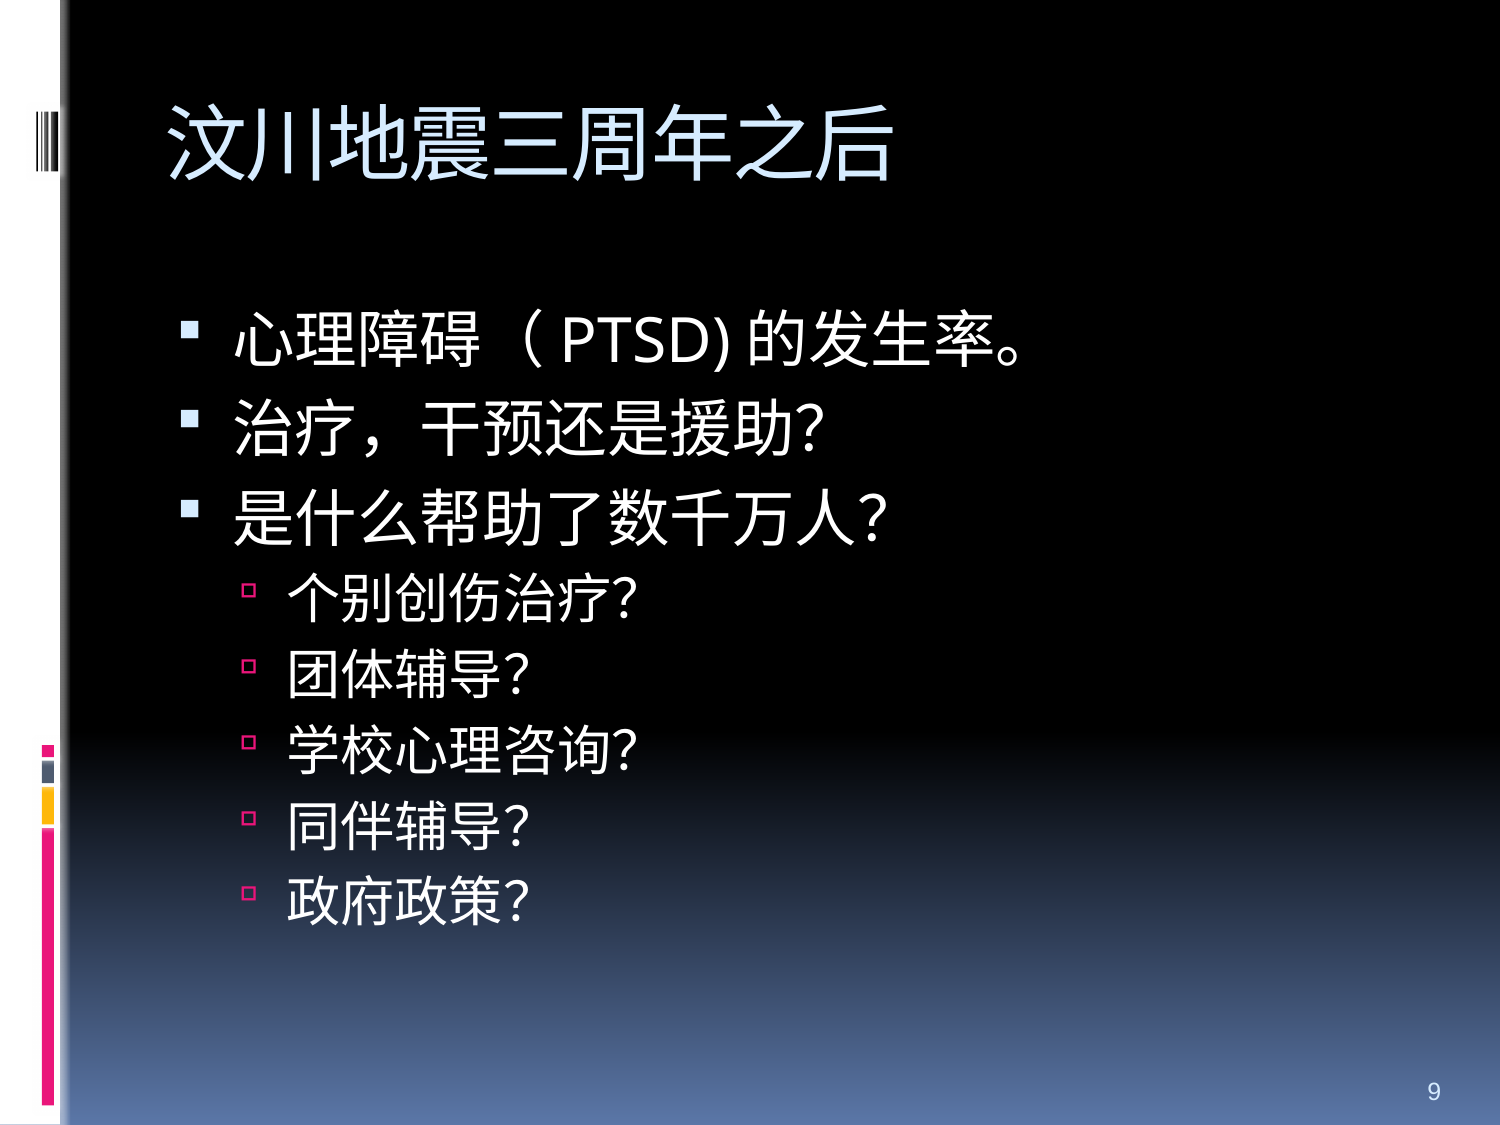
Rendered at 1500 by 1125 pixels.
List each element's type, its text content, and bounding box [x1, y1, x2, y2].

title 汶川地震三周年之后 [150, 83, 1425, 234]
slide_number 9 [1412, 1052, 1488, 1113]
list 心理障碍（PTSD)的发生率。 治疗，干预还是援助？ 是什么帮助了数千万人？ 个别创伤治疗？ 团体辅导？ 学校心理咨询？ 同伴辅导？ 政府政策？ [150, 292, 1425, 1043]
